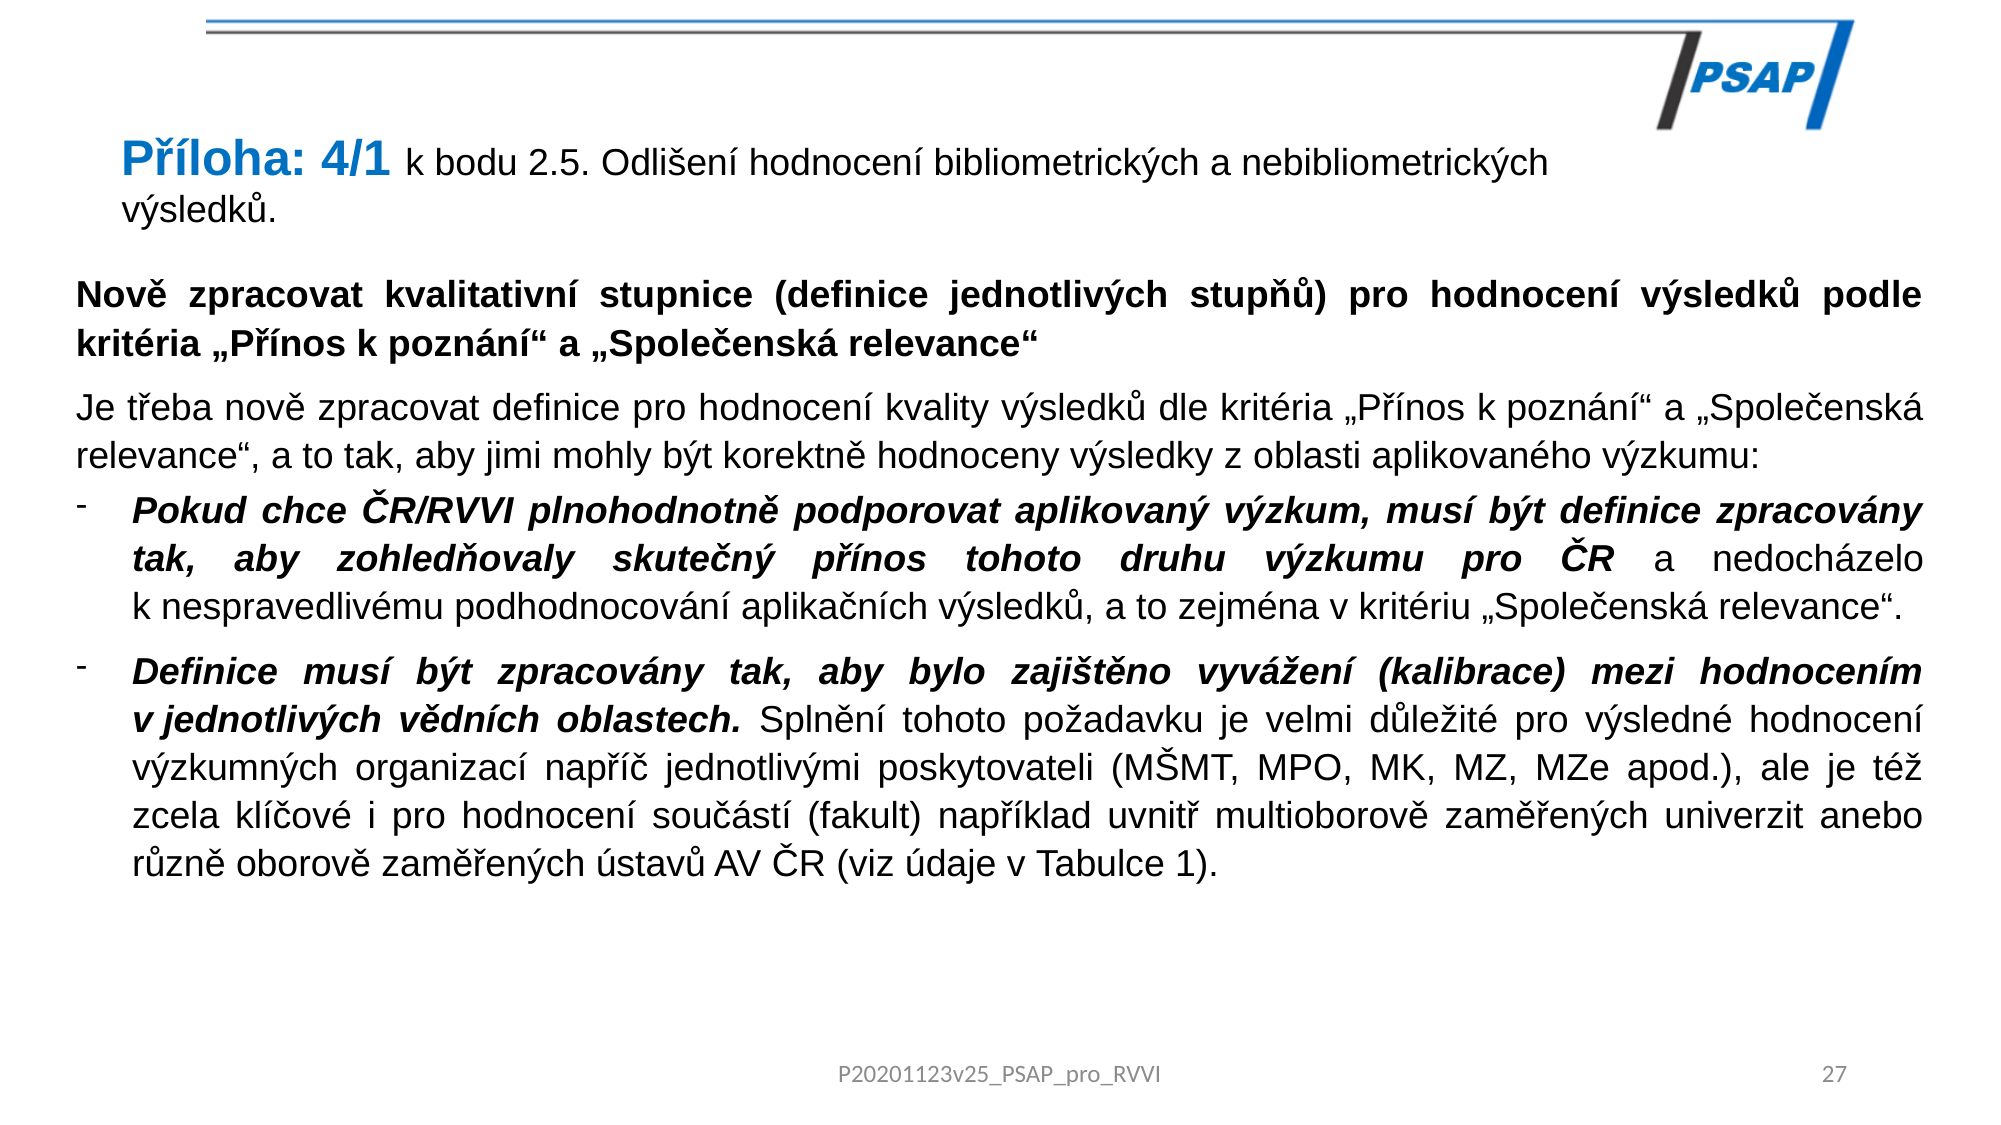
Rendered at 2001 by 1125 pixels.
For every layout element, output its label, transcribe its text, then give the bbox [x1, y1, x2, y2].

slide_number 27 [1412, 1042, 1863, 1103]
text_box Nově zpracovat kvalitativní stupnice (definice jednotlivých stupňů) pro hodnocení výsledků podle kritéria „Přínos k poznání“ a „Společenská relevance“ Je třeba nově zpracovat definice pro hodnocení kvality výsledků dle kritéria „Přínos k poznání“ a „Společenská relevance“, a to tak, aby jimi mohly být korektně hodnoceny výsledky z oblasti aplikovaného výzkumu: Pokud chce ČR/RVVI plnohodnotně podporovat aplikovaný výzkum, musí být definice zpracovány tak, aby zohledňovaly skutečný přínos tohoto druhu výzkumu pro ČR a nedocházelo k nespravedlivému podhodnocování aplikačních výsledků, a to zejména v kritériu „Společenská relevance“. Definice musí být zpracovány tak, aby bylo zajištěno vyvážení (kalibrace) mezi hodnocením v jednotlivých vědních oblastech. Splnění tohoto požadavku je velmi důležité pro výsledné hodnocení výzkumných organizací napříč jednotlivými poskytovateli (MŠMT, MPO, MK, MZ, MZe apod.), ale je též zcela klíčové i pro hodnocení součástí (fakult) například uvnitř multioborově zaměřených univerzit anebo různě oborově zaměřených ústavů AV ČR (viz údaje v Tabulce 1). [61, 259, 1939, 957]
picture [206, 0, 1863, 142]
text_box Příloha: 4/1 k bodu 2.5. Odlišení hodnocení bibliometrických a nebibliometrických výsledků. [106, 118, 1650, 259]
footer P20201123v25_PSAP_pro_RVVI [662, 1042, 1338, 1103]
